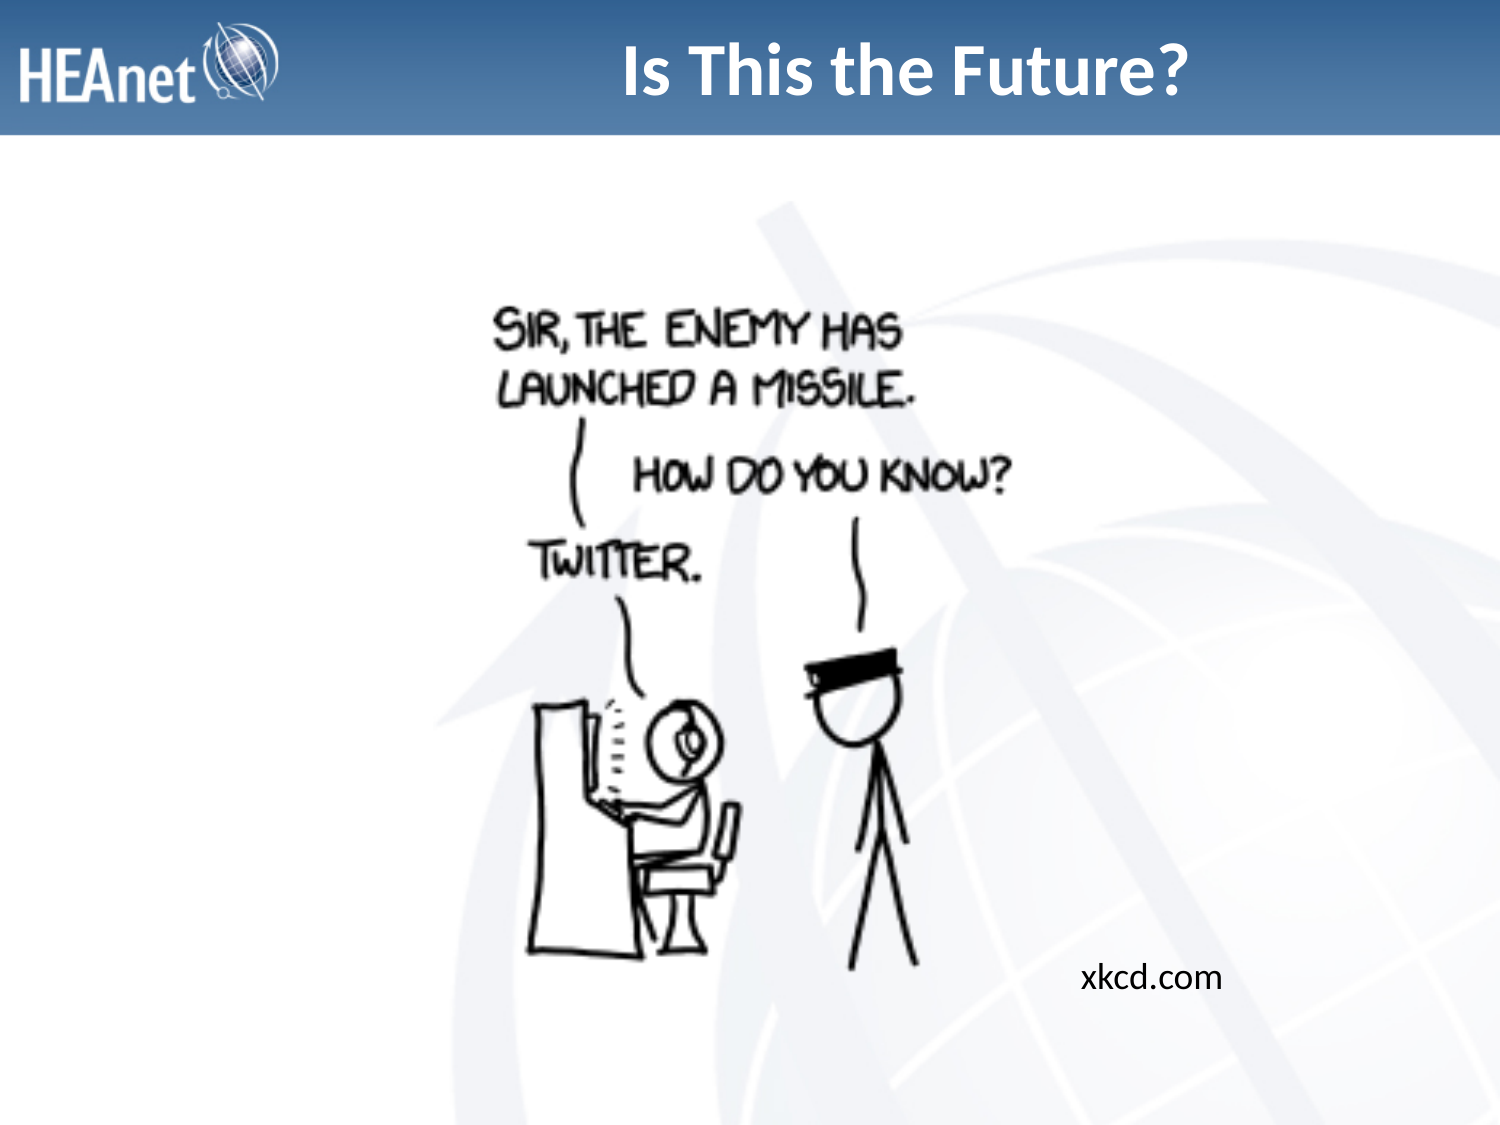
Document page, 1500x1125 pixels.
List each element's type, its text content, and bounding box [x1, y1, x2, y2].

title Is This the Future? [312, 0, 1500, 160]
picture [0, 0, 1500, 1125]
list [40, 262, 1448, 1006]
